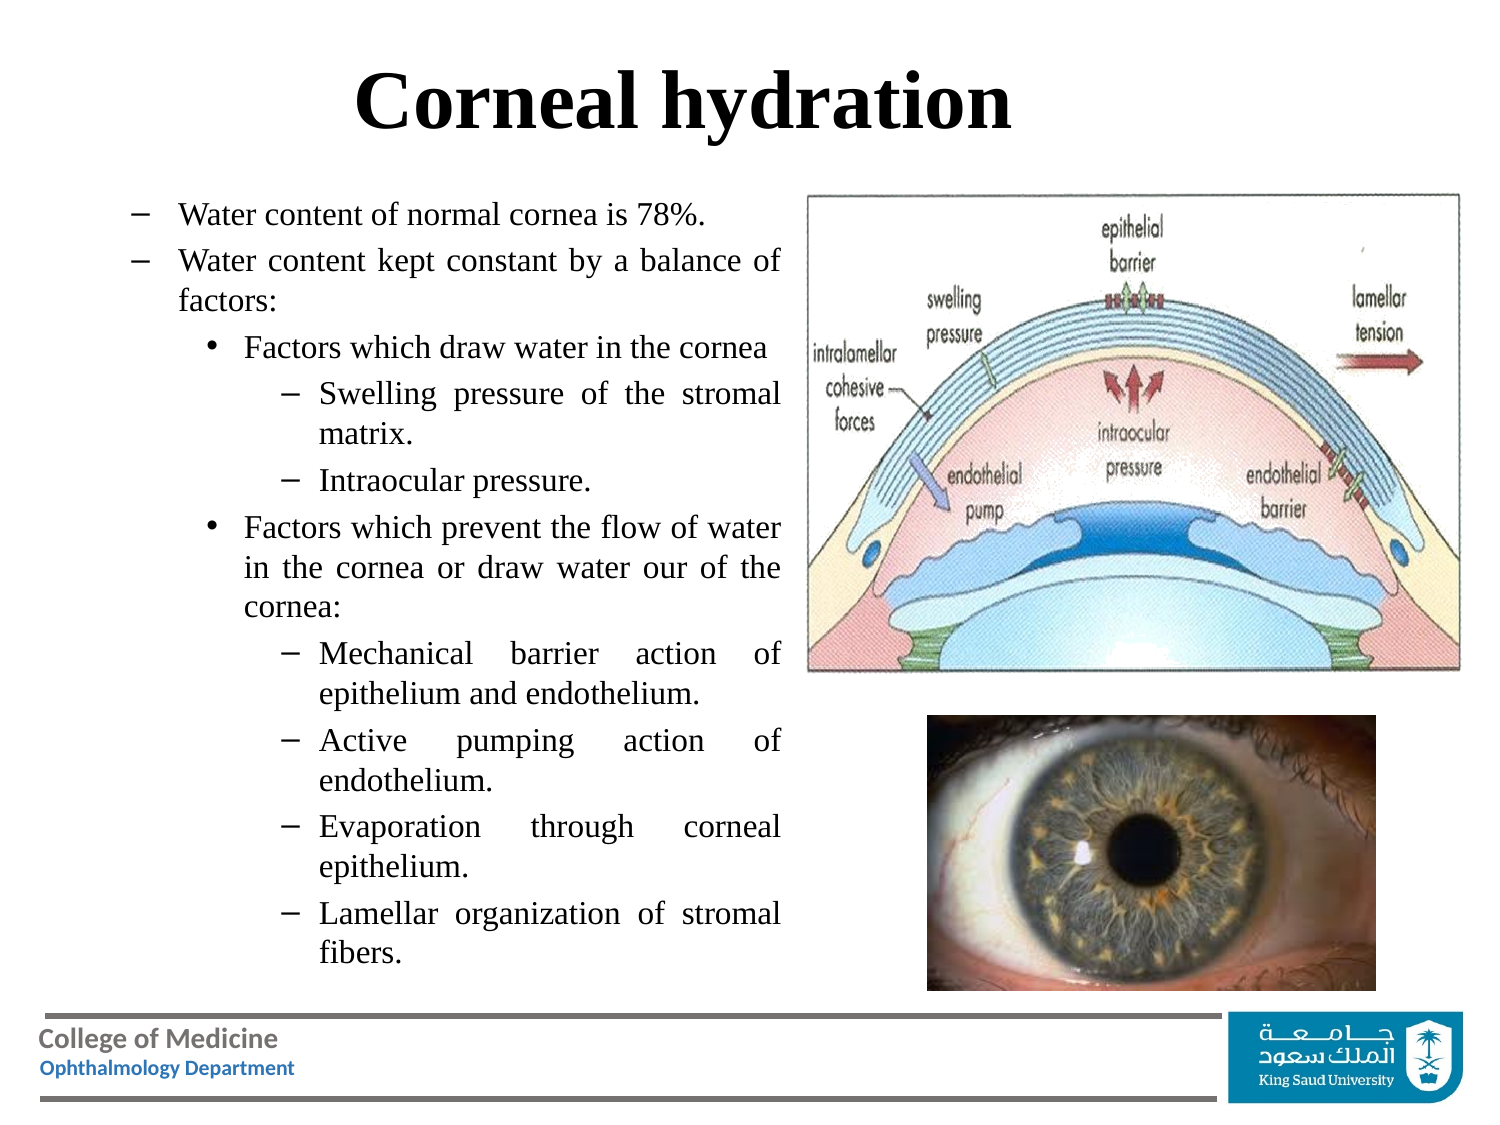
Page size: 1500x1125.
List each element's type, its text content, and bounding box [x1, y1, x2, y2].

list Water content of normal cornea is 78%. Water content kept constant by a balance of factors: Factors which draw water in the cornea Swelling pressure of the stromal matrix. Intraocular pressure. Factors which prevent the flow of water in the cornea or draw water our of the cornea: Mechanical barrier action of epithelium and endothelium. Active pumping action of endothelium. Evaporation through corneal epithelium. Lamellar organization of stromal fibers. [41, 184, 798, 982]
picture [926, 715, 1376, 992]
title Corneal hydration [76, 30, 1290, 159]
picture [801, 184, 1465, 681]
picture [1226, 1009, 1465, 1106]
